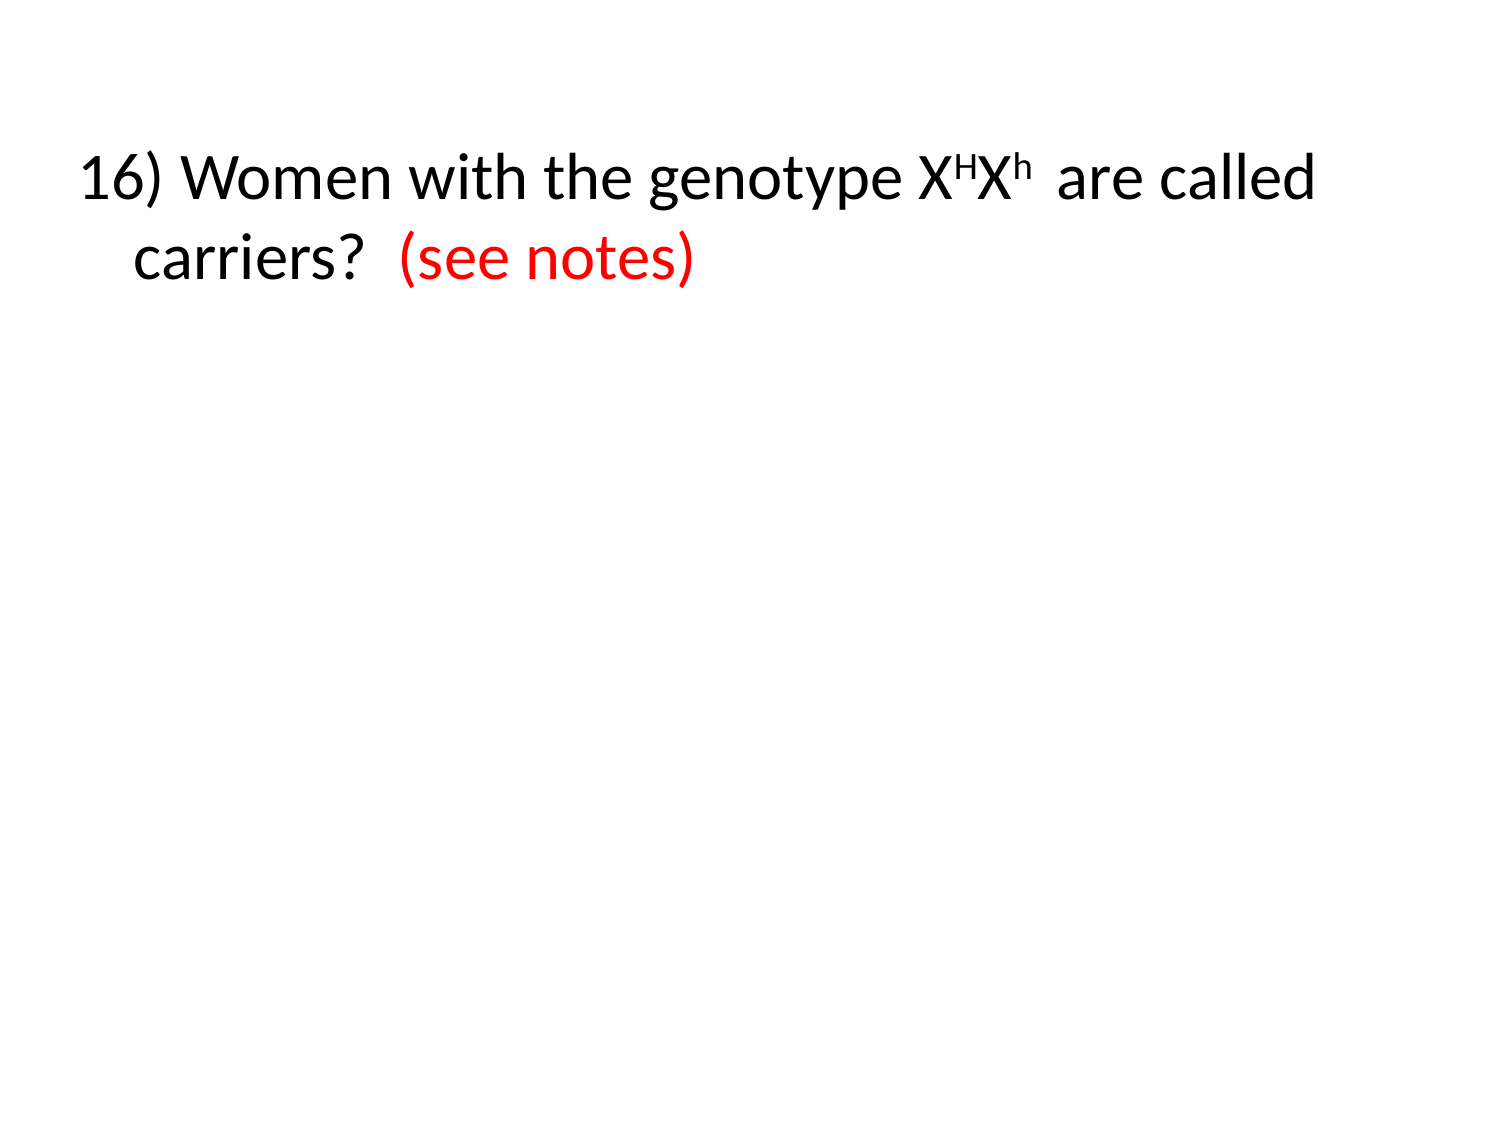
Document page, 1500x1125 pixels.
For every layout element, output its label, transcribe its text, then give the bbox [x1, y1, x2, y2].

list 16) Women with the genotype XHXh are called carriers? (see notes) [62, 125, 1413, 868]
